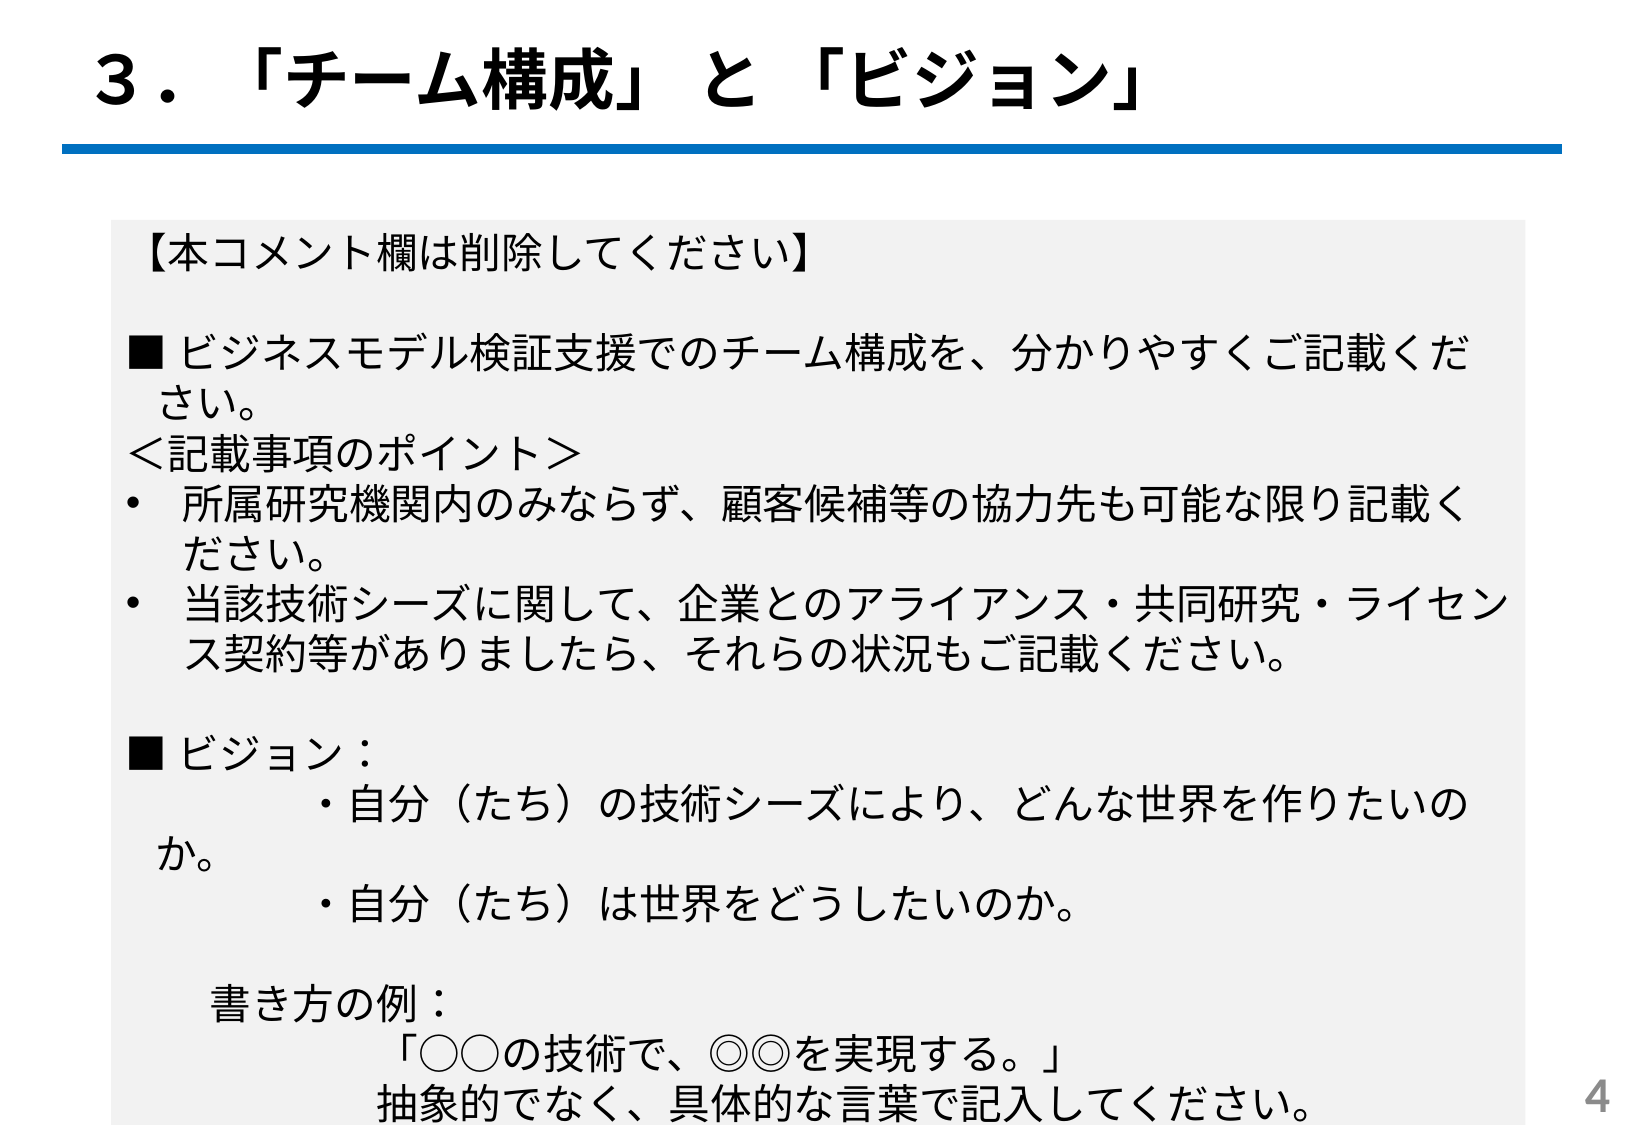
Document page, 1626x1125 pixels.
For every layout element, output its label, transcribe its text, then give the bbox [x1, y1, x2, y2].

text_box ３．「チーム構成」 と 「ビジョン」 [68, 30, 1569, 126]
text_box 【本コメント欄は削除してください】 ■ビジネスモデル検証支援でのチーム構成を、分かりやすくご記載ください。 ＜記載事項のポイント＞ 所属研究機関内のみならず、顧客候補等の協力先も可能な限り記載ください。 当該技術シーズに関して、企業とのアライアンス・共同研究・ライセンス契約等がありましたら、それらの状況もご記載ください。 ■ビジョン： ・自分（たち）の技術シーズにより、どんな世界を作りたいのか。 ・自分（たち）は世界をどうしたいのか。 書き方の例： 「○○の技術で、◎◎を実現する。」 抽象的でなく、具体的な言葉で記入してください。 [111, 219, 1526, 1125]
slide_number 4 [1245, 1062, 1625, 1123]
